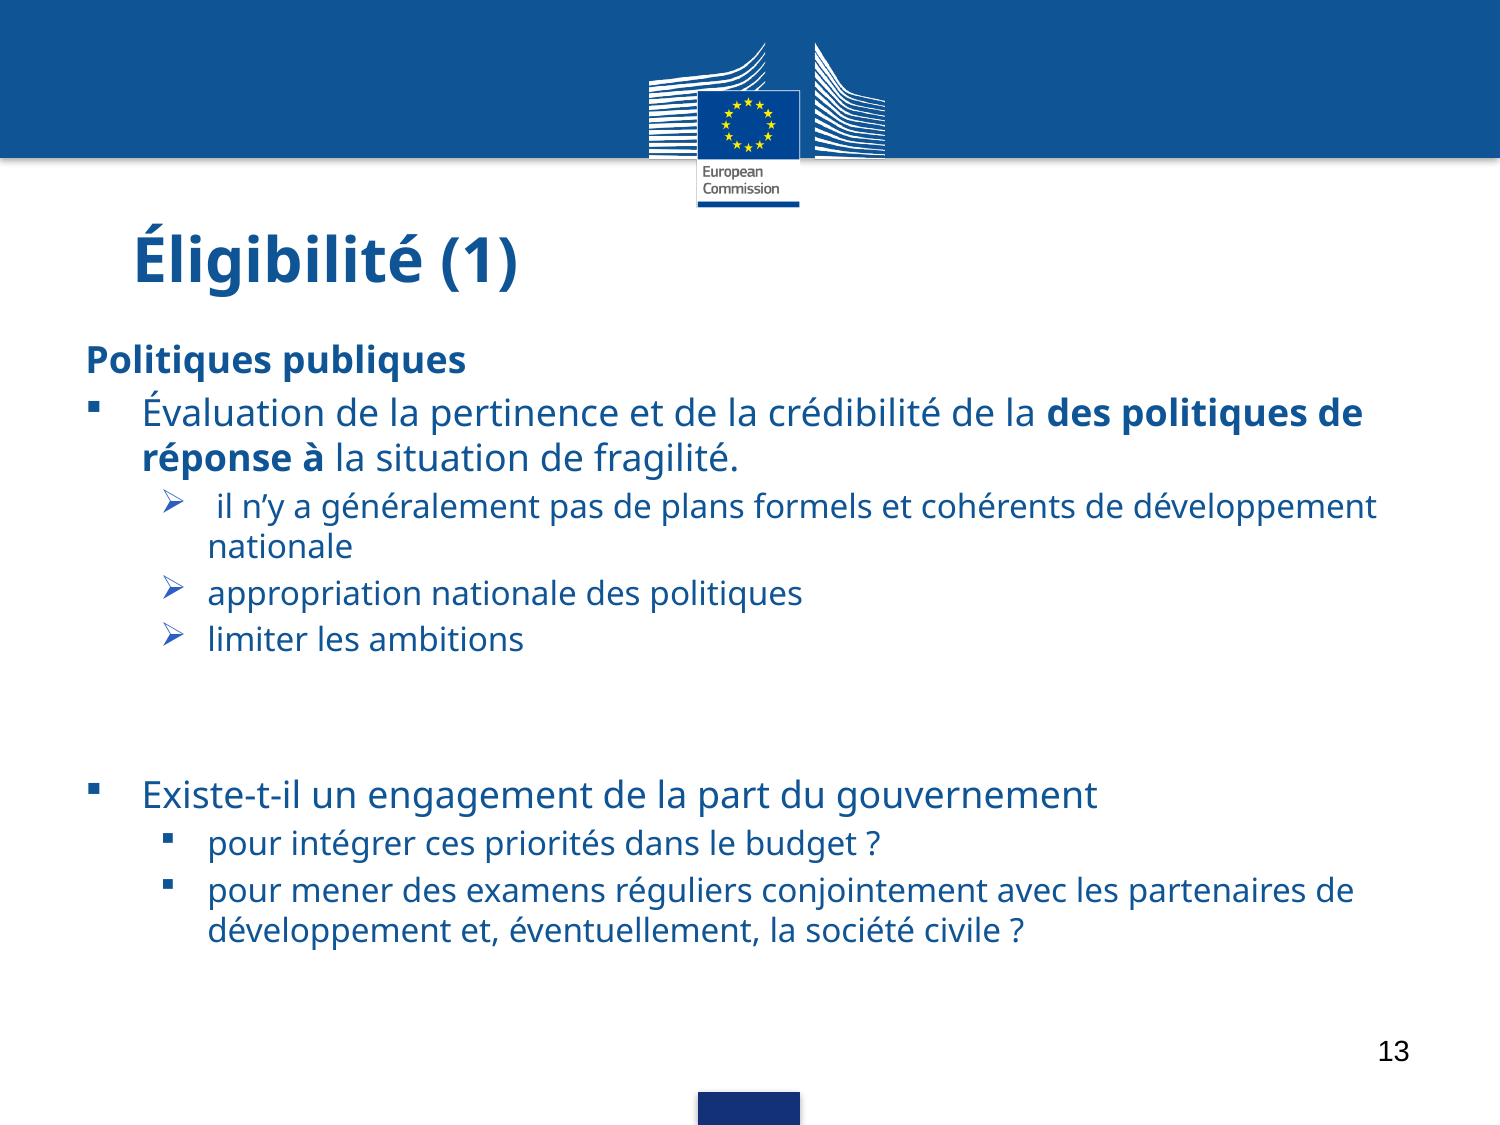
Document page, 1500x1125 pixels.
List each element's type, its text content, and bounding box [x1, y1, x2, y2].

picture [649, 42, 885, 208]
list Politiques publiques Évaluation de la pertinence et de la crédibilité de la des politiques de réponse à la situation de fragilité. il n’y a généralement pas de plans formels et cohérents de développement nationale appropriation nationale des politiques limiter les ambitions Existe-t-il un engagement de la part du gouvernement pour intégrer ces priorités dans le budget ? pour mener des examens réguliers conjointement avec les partenaires de développement et, éventuellement, la société civile ? [70, 280, 1421, 1048]
slide_number 13 [1074, 1024, 1426, 1103]
title Éligibilité (1) [58, 210, 1409, 305]
